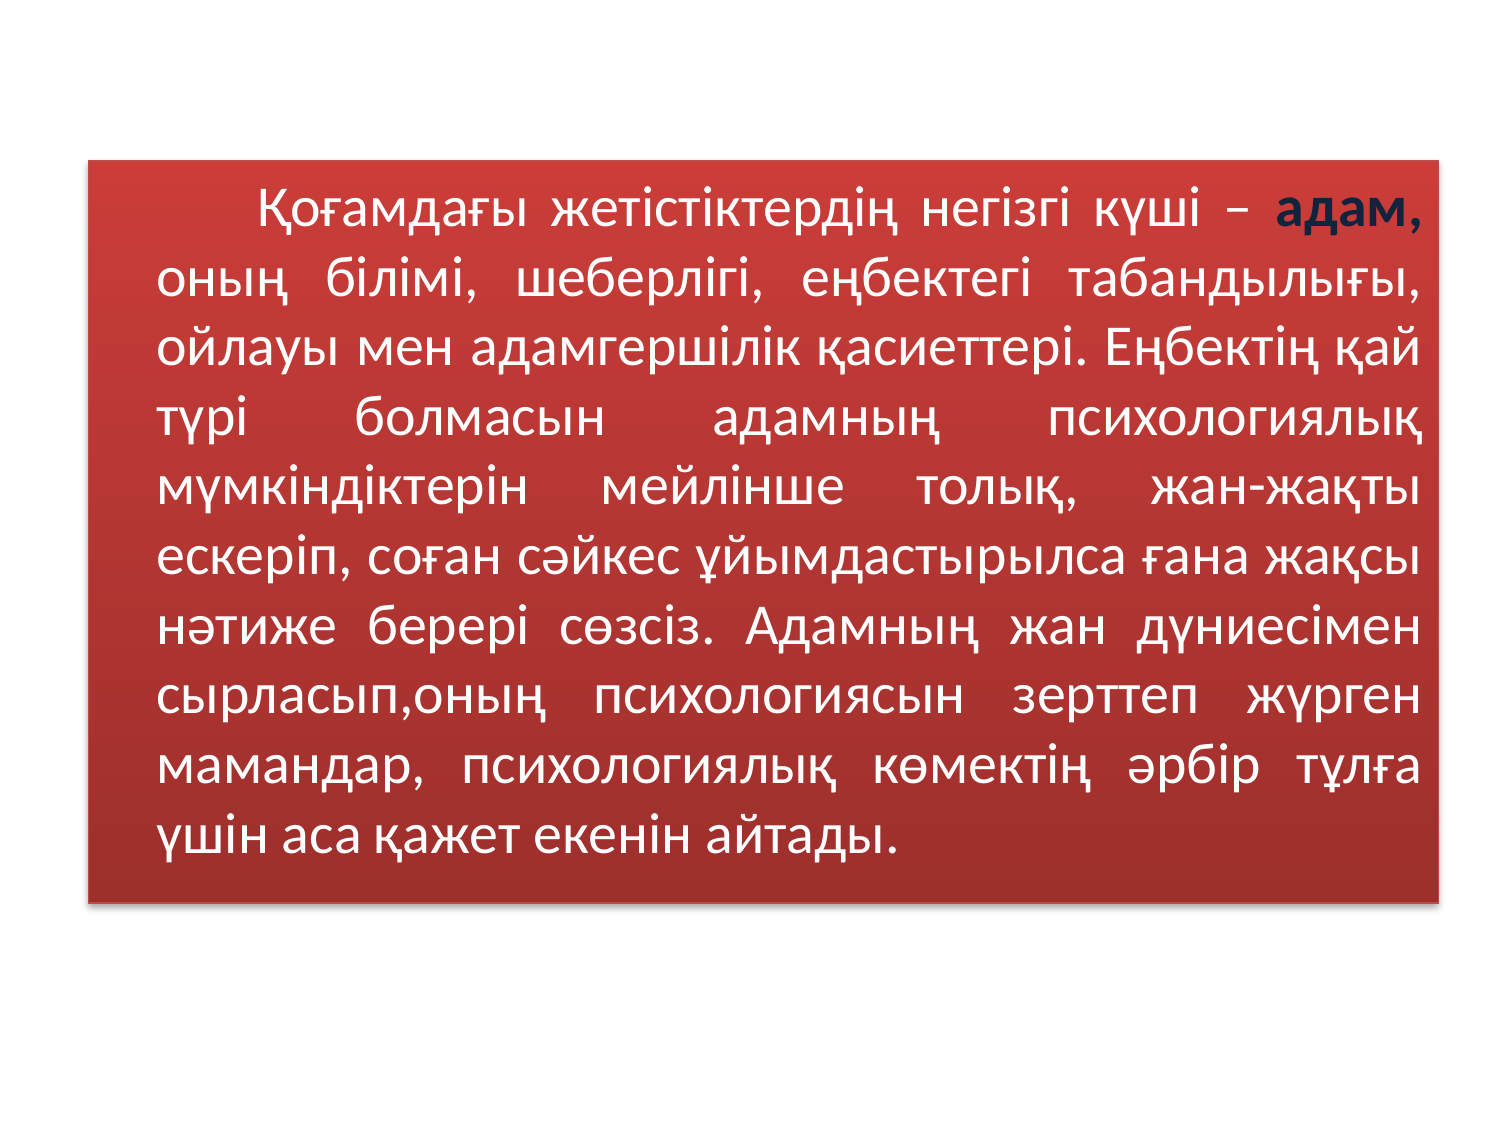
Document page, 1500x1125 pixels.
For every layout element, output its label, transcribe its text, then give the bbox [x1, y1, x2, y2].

list Қоғамдағы жетістіктердің негізгі күші – адам, оның білімі, шеберлігі, еңбектегі табандылығы, ойлауы мен адамгершілік қасиеттері. Еңбектің қай түрі болмасын адамның психологиялық мүмкіндіктерін мейлінше толық, жан-жақты ескеріп, соған сәйкес ұйымдастырылса ғана жақсы нәтиже берері сөзсіз. Адамның жан дүниесімен сырласып,оның психологиясын зерттеп жүрген мамандар, психологиялық көмектің әрбір тұлға үшін аса қажет екенін айтады. [88, 160, 1439, 904]
